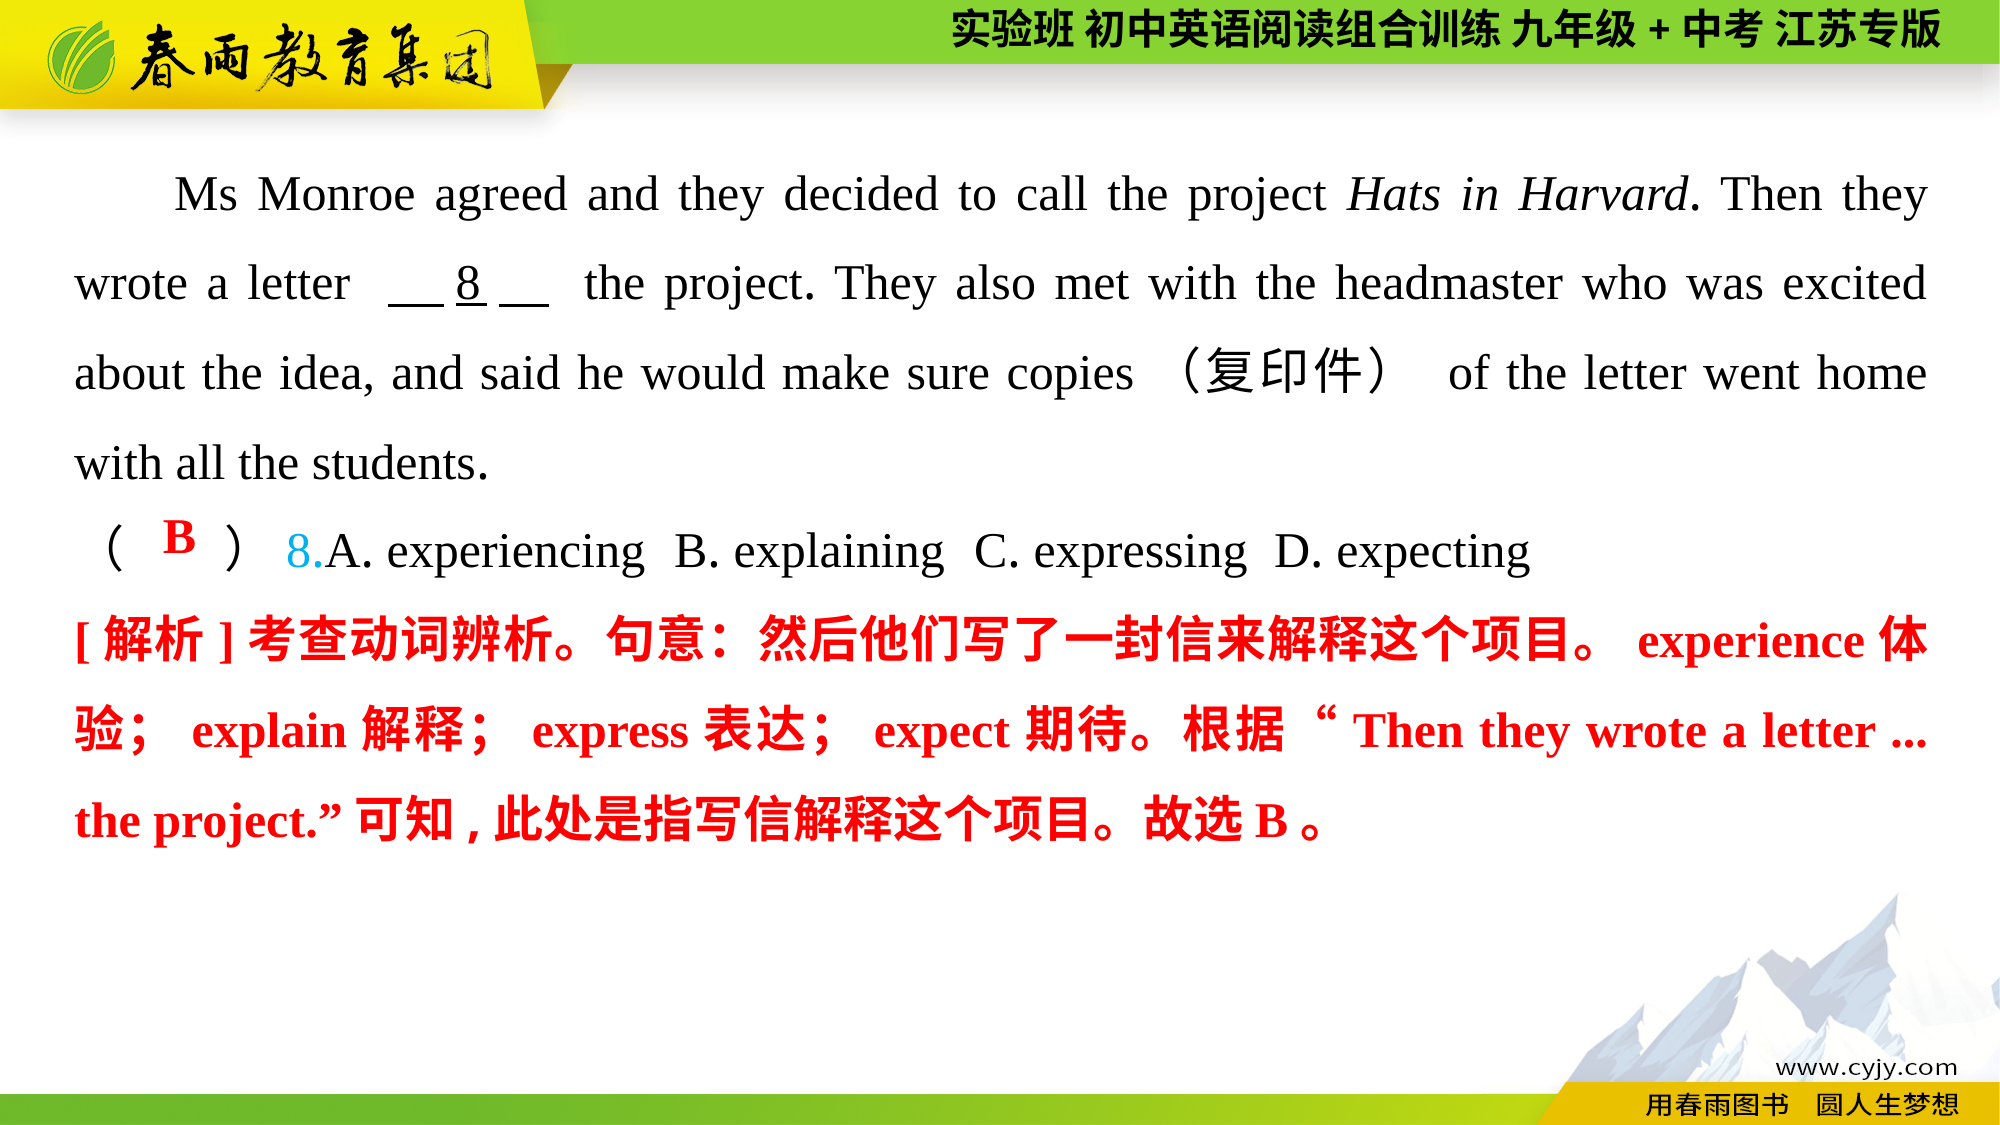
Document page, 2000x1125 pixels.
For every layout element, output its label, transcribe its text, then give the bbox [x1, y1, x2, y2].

text_box B [148, 496, 212, 569]
text_box [解析]考查动词辨析。句意：然后他们写了一封信来解释这个项目。experience体验；explain解释；express表达；expect期待。根据“Then they wrote a letter ... the project.”可知,此处是指写信解释这个项目。故选B。 [59, 569, 1944, 855]
picture [0, 0, 2000, 1125]
text_box （ ）8.A. experiencing B. explaining C. expressing D. expecting [59, 479, 1944, 569]
list Ms Monroe agreed and they decided to call the project Hats in Harvard. Then they wrote a letter 8 the project. They also met with the headmaster who was excited about the idea, and said he would make sure copies（复印件） of the letter went home with all the students. [59, 122, 1944, 479]
